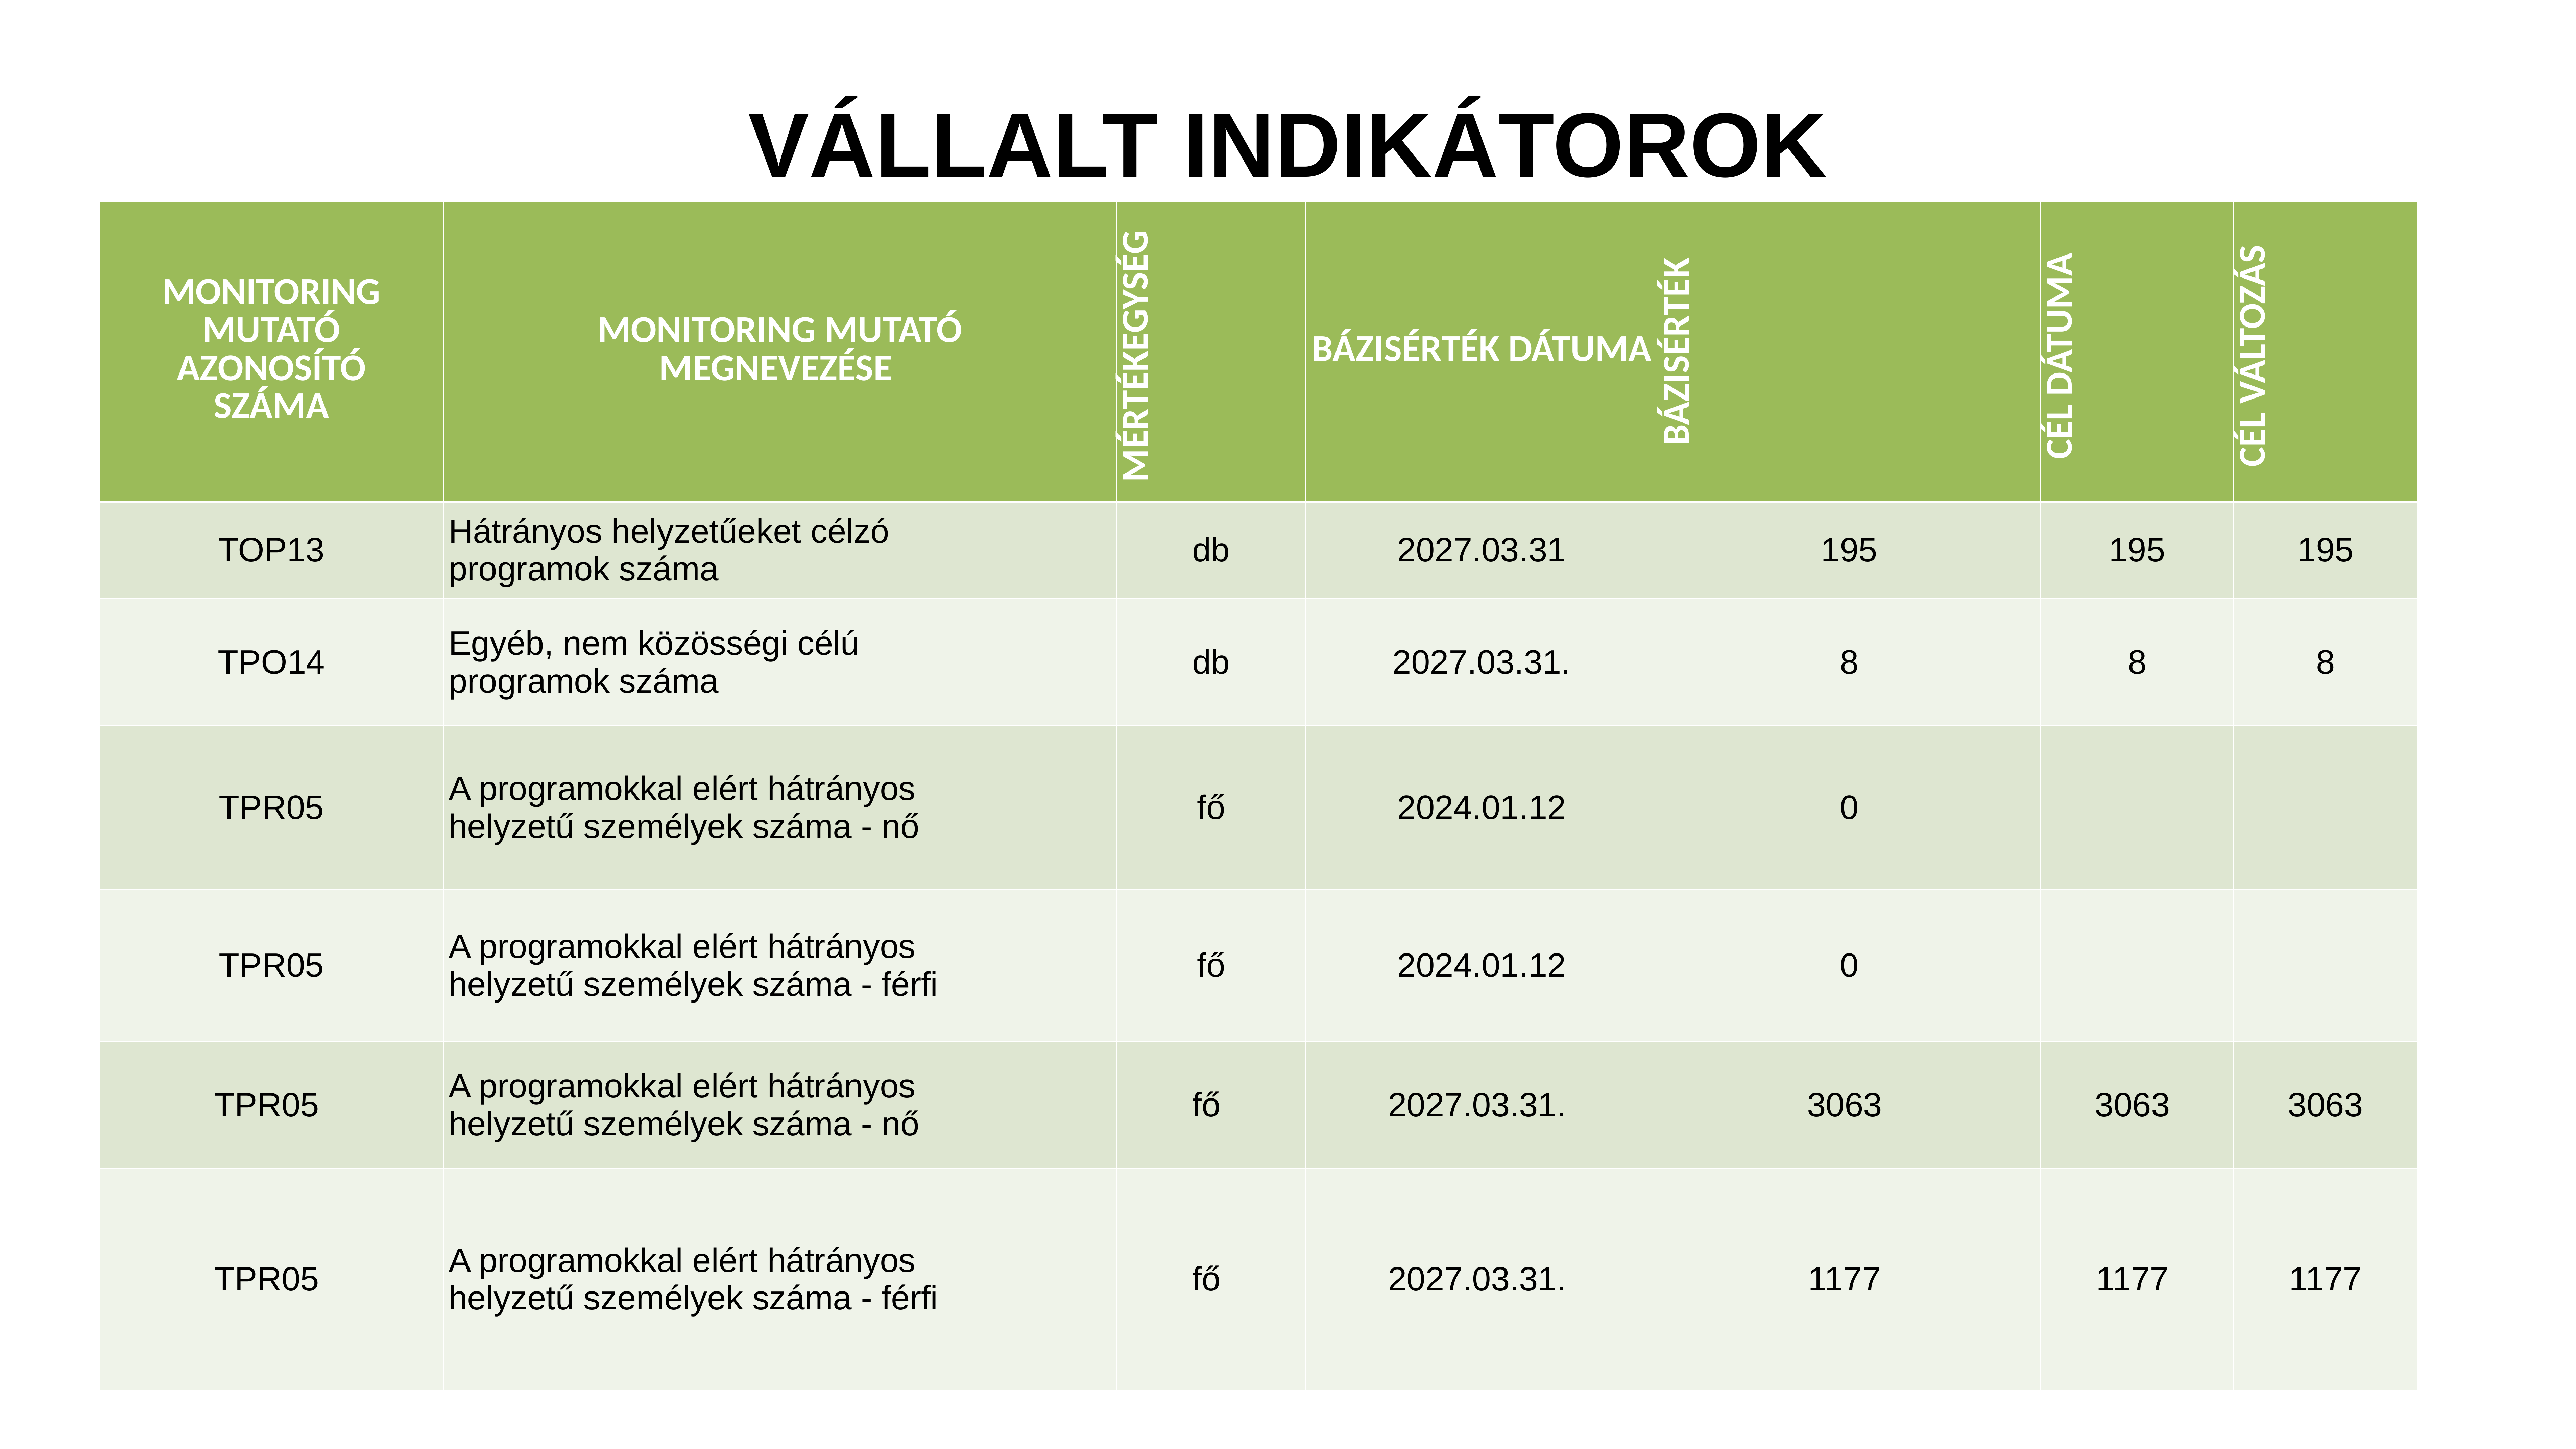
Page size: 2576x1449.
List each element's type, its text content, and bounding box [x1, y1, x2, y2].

table_cell 2027.03.31. [1306, 599, 1658, 725]
table_cell db [1117, 599, 1305, 725]
table_cell fő [1117, 1042, 1305, 1168]
table_header Monitoring mutató megnevezése [444, 202, 1116, 501]
table_cell 195 [1658, 503, 2040, 598]
table_cell 2027.03.31. [1306, 1169, 1658, 1390]
table_header Mértékegység [1117, 202, 1305, 501]
table_cell TOP13 [100, 503, 443, 598]
table_cell Egyéb, nem közösségi célú programok száma [444, 599, 1116, 725]
table_cell 2027.03.31. [1306, 1042, 1658, 1168]
table_cell 1177 [2041, 1169, 2233, 1390]
table_cell 0 [1658, 890, 2040, 1041]
table_cell TPO14 [100, 599, 443, 725]
table_cell TPR05 [100, 890, 443, 1041]
table_cell 8 [2234, 599, 2417, 725]
title Vállalt indikátorok [129, 19, 2447, 261]
table_cell Hátrányos helyzetűeket célzó programok száma [444, 503, 1116, 598]
table_cell 2024.01.12 [1306, 726, 1658, 889]
table_header Bázisérték [1658, 202, 2040, 501]
table_cell 3063 [2041, 1042, 2233, 1168]
table_cell A programokkal elért hátrányos helyzetű személyek száma - nő [444, 726, 1116, 889]
table_cell 0 [1658, 726, 2040, 889]
table_cell 1177 [1658, 1169, 2040, 1390]
table_cell 2024.01.12 [1306, 890, 1658, 1041]
table_cell TPR05 [100, 1042, 443, 1168]
table_cell db [1117, 503, 1305, 598]
table_cell [2234, 726, 2417, 889]
table_cell 3063 [2234, 1042, 2417, 1168]
table_cell 1177 [2234, 1169, 2417, 1390]
table_cell [2041, 890, 2233, 1041]
table_cell [2234, 890, 2417, 1041]
table_cell fő [1117, 890, 1305, 1041]
table_cell 195 [2041, 503, 2233, 598]
table_cell TPR05 [100, 1169, 443, 1390]
table_header Bázisérték dátuma [1306, 202, 1658, 501]
table_header Cél változás [2234, 202, 2417, 501]
table_cell fő [1117, 1169, 1305, 1390]
table_cell fő [1117, 726, 1305, 889]
table_cell 195 [2234, 503, 2417, 598]
table_cell 3063 [1658, 1042, 2040, 1168]
table_header Cél dátuma [2041, 202, 2233, 501]
table_cell 8 [1658, 599, 2040, 725]
table_header Monitoring mutató azonosító száma [100, 202, 443, 501]
table_cell TPR05 [100, 726, 443, 889]
table_cell A programokkal elért hátrányos helyzetű személyek száma - férfi [444, 890, 1116, 1041]
table_cell [2041, 726, 2233, 889]
table_cell A programokkal elért hátrányos helyzetű személyek száma - férfi [444, 1169, 1116, 1390]
table_cell 2027.03.31 [1306, 503, 1658, 598]
table_cell 8 [2041, 599, 2233, 725]
table_cell A programokkal elért hátrányos helyzetű személyek száma - nő [444, 1042, 1116, 1168]
